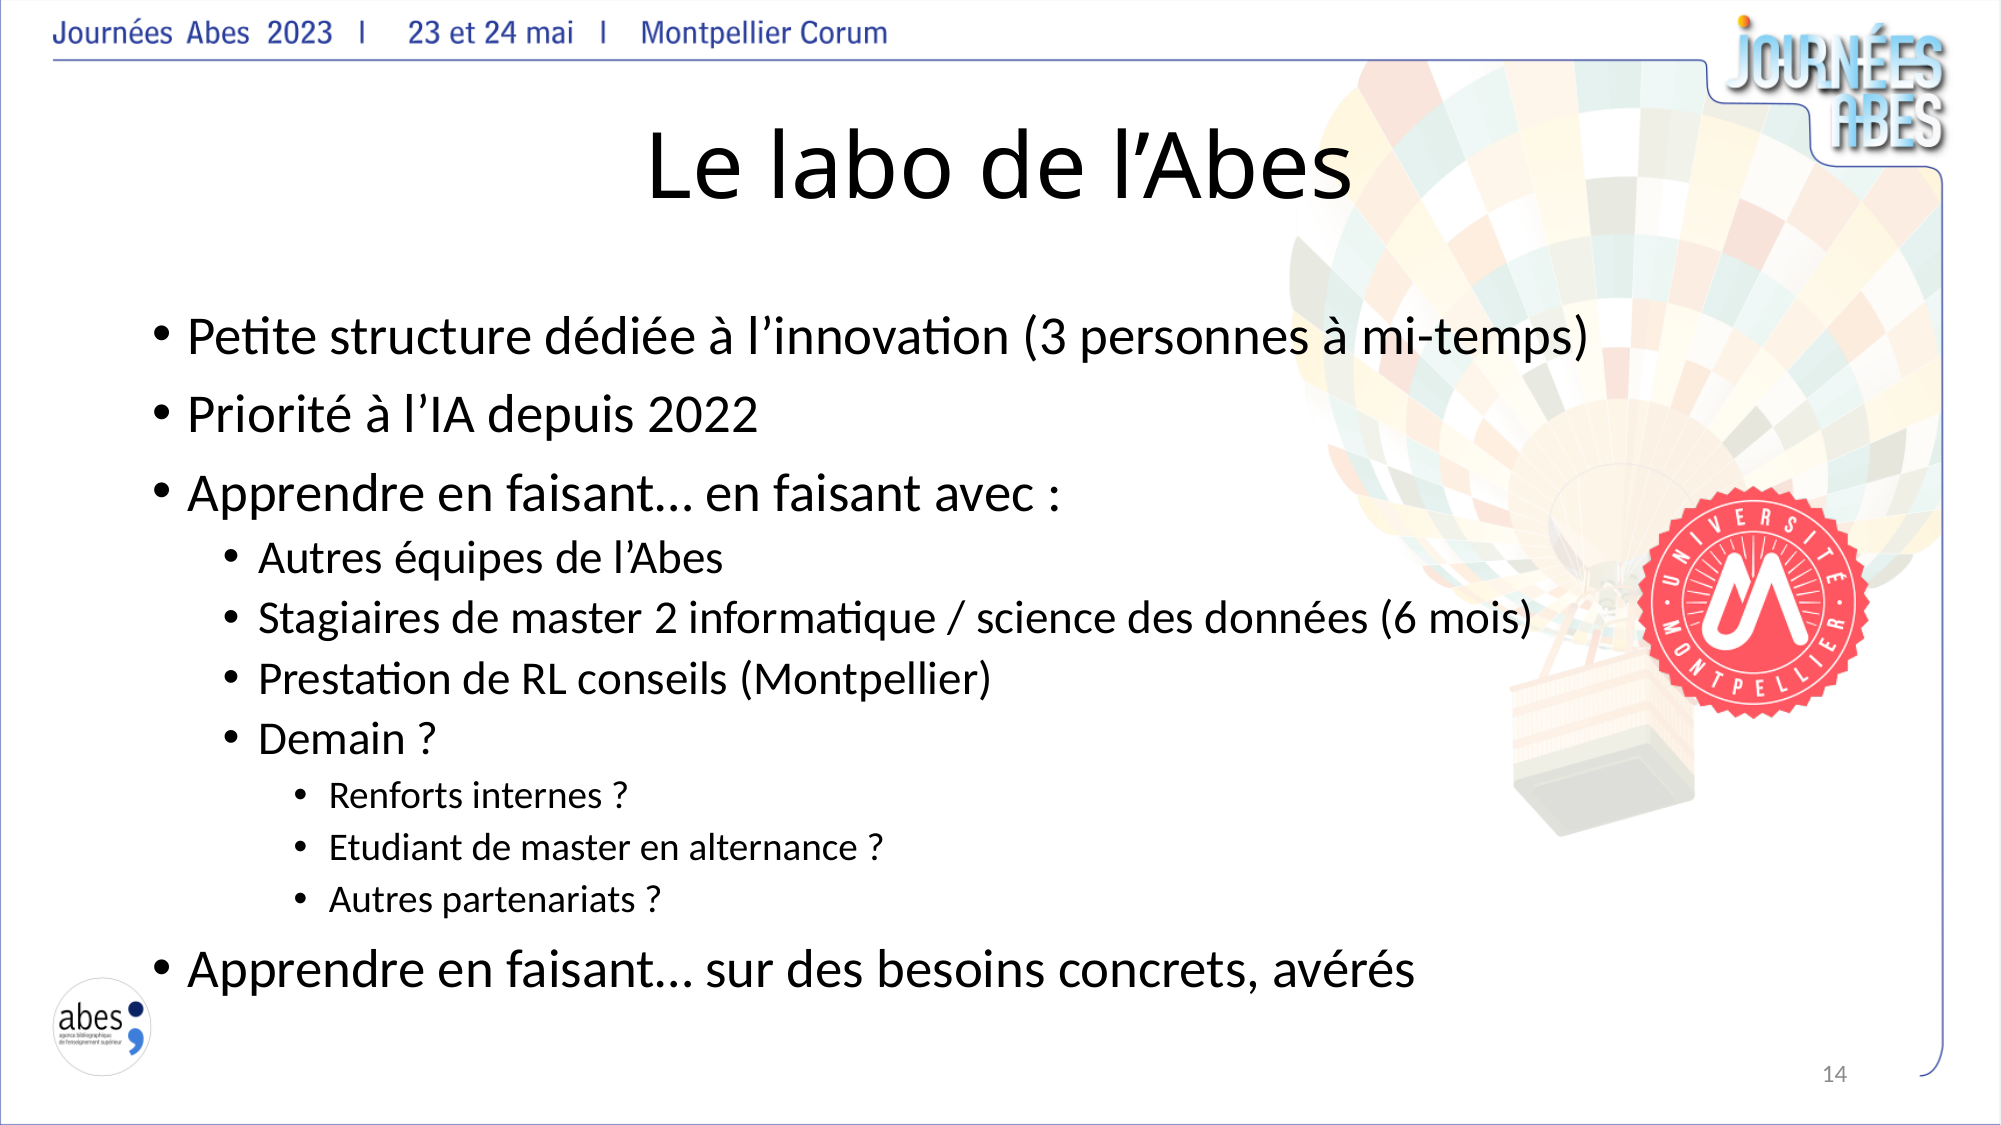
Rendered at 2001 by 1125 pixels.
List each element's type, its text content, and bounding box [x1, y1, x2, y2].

slide_number 14 [1412, 1042, 1863, 1103]
title Le labo de l’Abes [137, 59, 1863, 278]
list Petite structure dédiée à l’innovation (3 personnes à mi-temps) Priorité à l’IA depuis 2022 Apprendre en faisant… en faisant avec : Autres équipes de l’Abes Stagiaires de master 2 informatique / science des données (6 mois) Prestation de RL conseils (Montpellier) Demain ? Renforts internes ? Etudiant de master en alternance ? Autres partenariats ? Apprendre en faisant… sur des besoins concrets, avérés [137, 299, 1863, 1014]
picture [0, 0, 2001, 1125]
